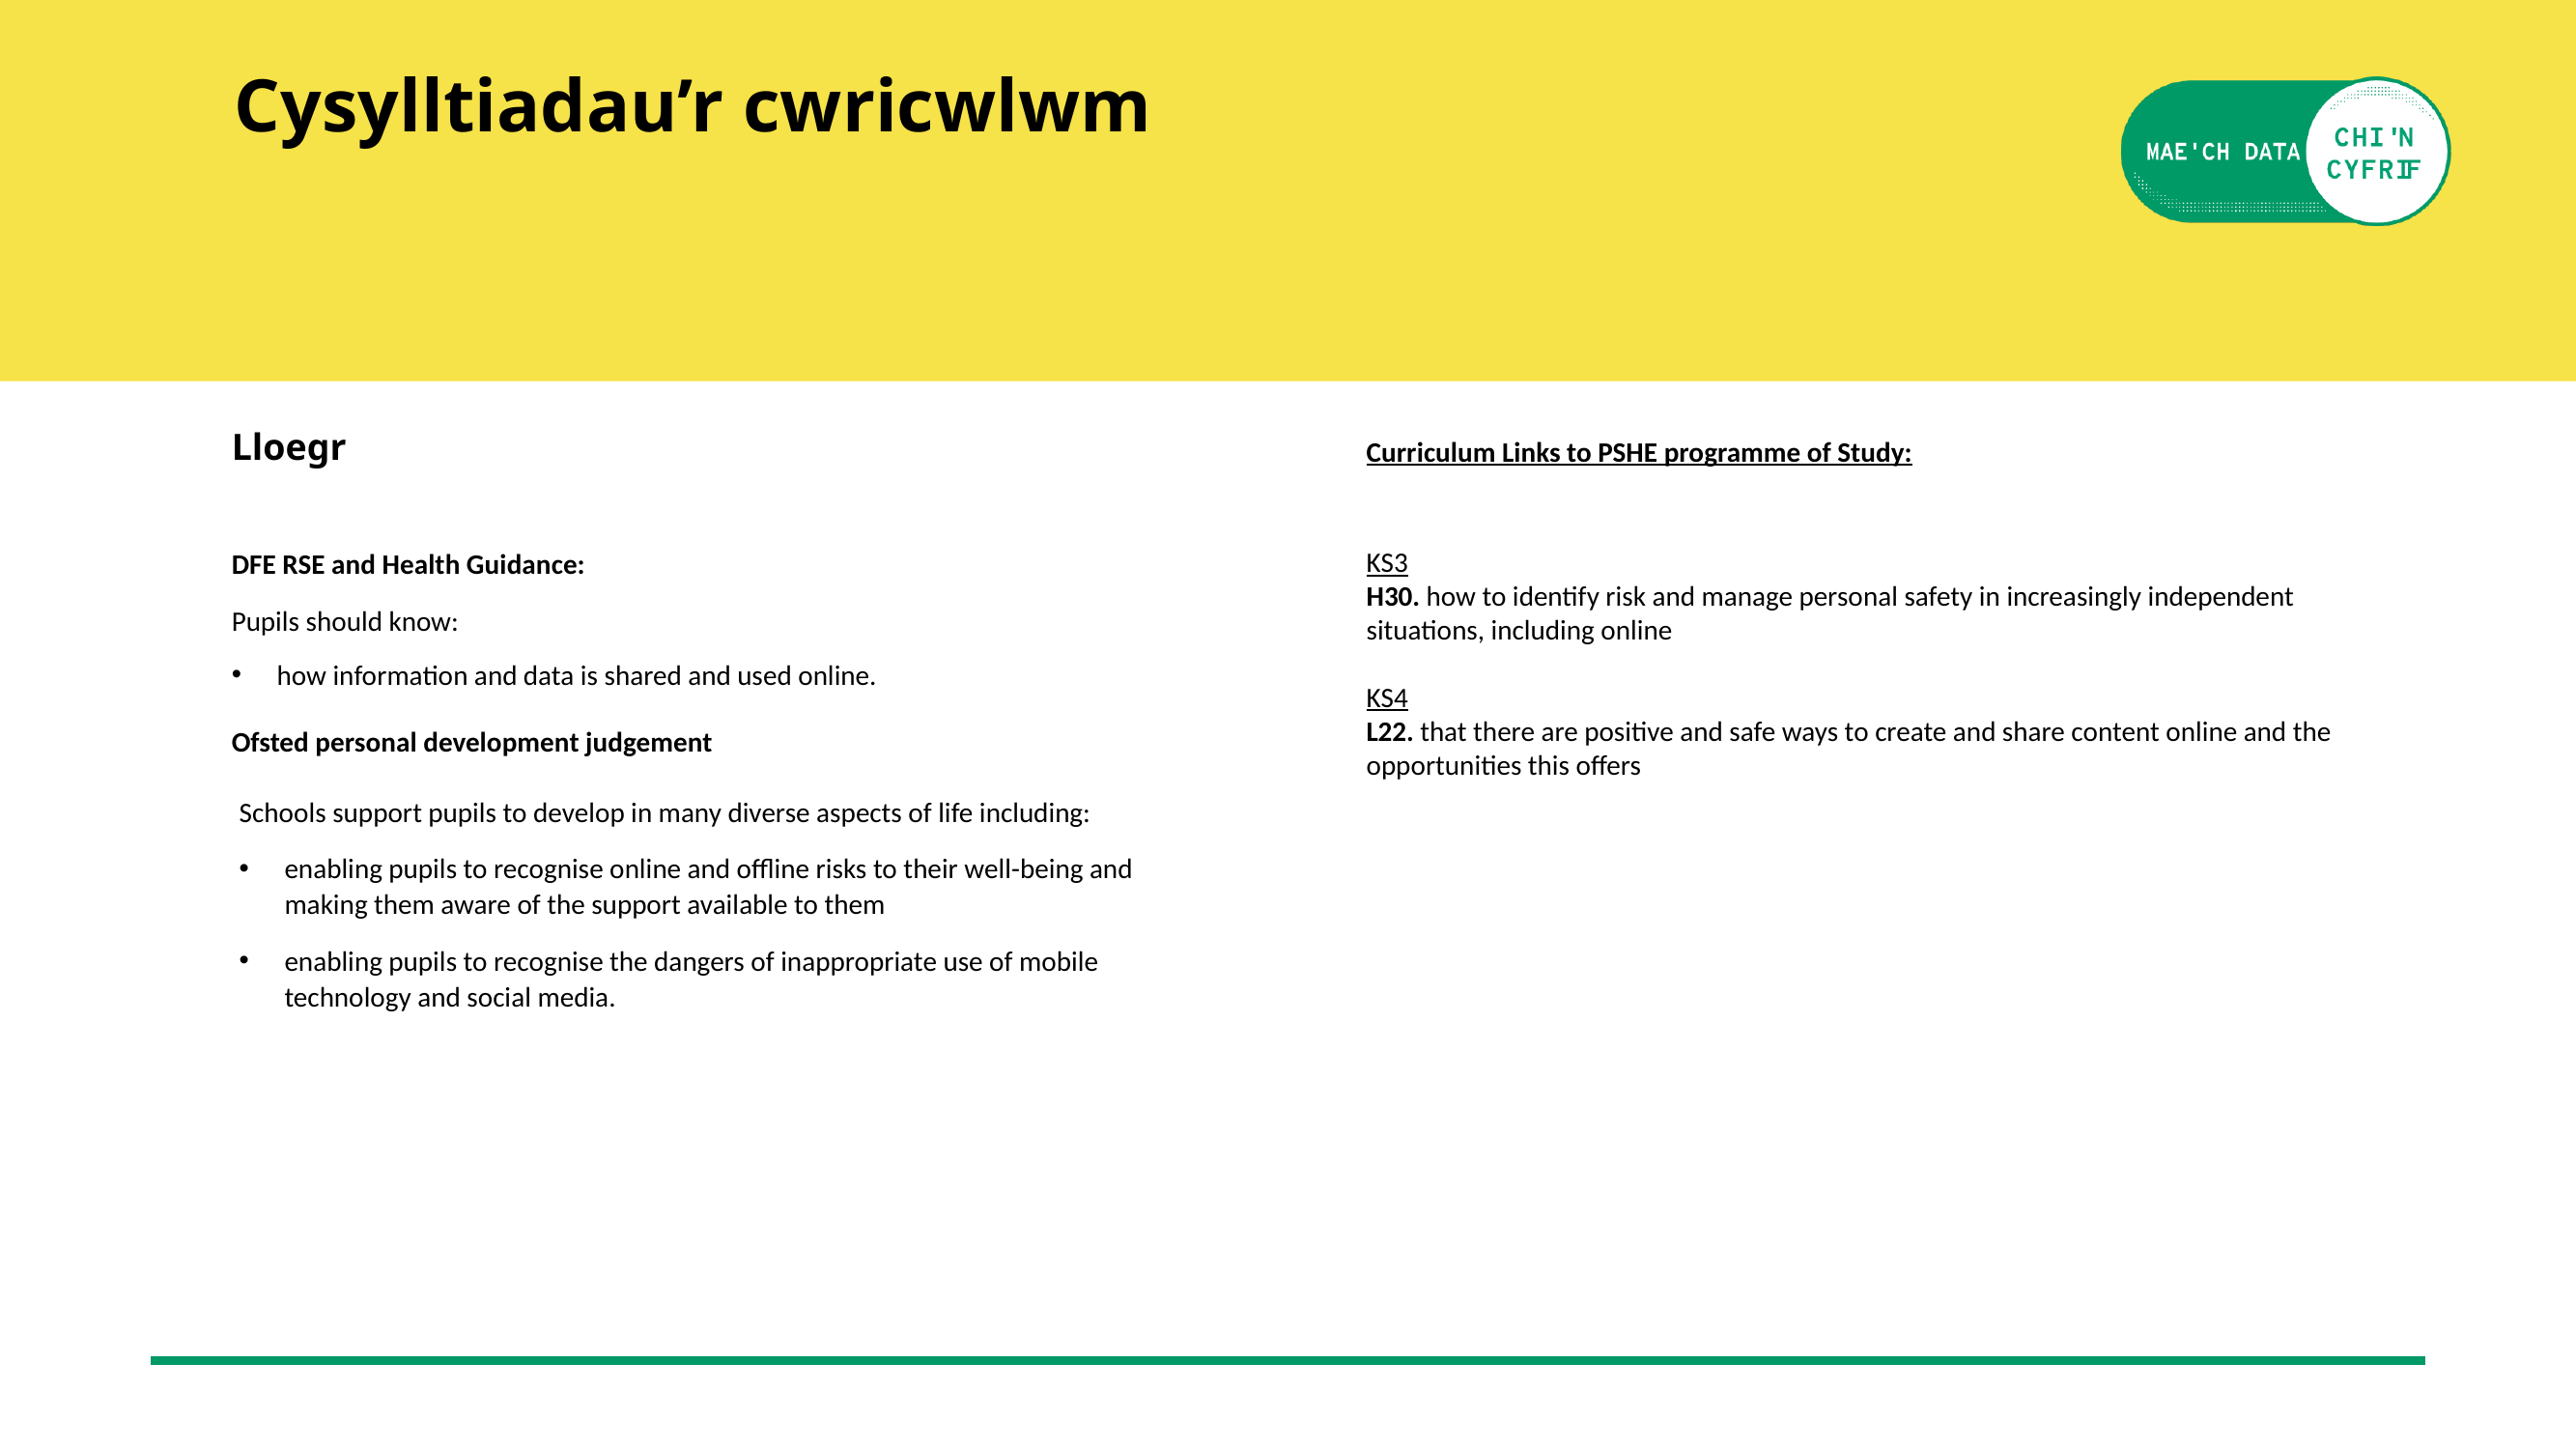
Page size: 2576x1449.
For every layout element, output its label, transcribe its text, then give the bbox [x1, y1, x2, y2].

text_box Curriculum Links to PSHE programme of Study: KS3 H30. how to identify risk and manage personal safety in increasingly independent situations, including online KS4 L22. that there are positive and safe ways to create and share content online and the opportunities this offers [1351, 424, 2352, 788]
title Cysylltiadau’r cwricwlwm [219, 51, 2285, 251]
picture [2117, 76, 2451, 226]
text_box Lloegr DFE RSE and Health Guidance: Pupils should know: how information and data is shared and used online. Ofsted personal development judgement Schools support pupils to develop in many diverse aspects of life including: enabling pupils to recognise online and offline risks to their well-being and making them aware of the support available to them enabling pupils to recognise the dangers of inappropriate use of mobile technology and social media. [216, 424, 1217, 1020]
